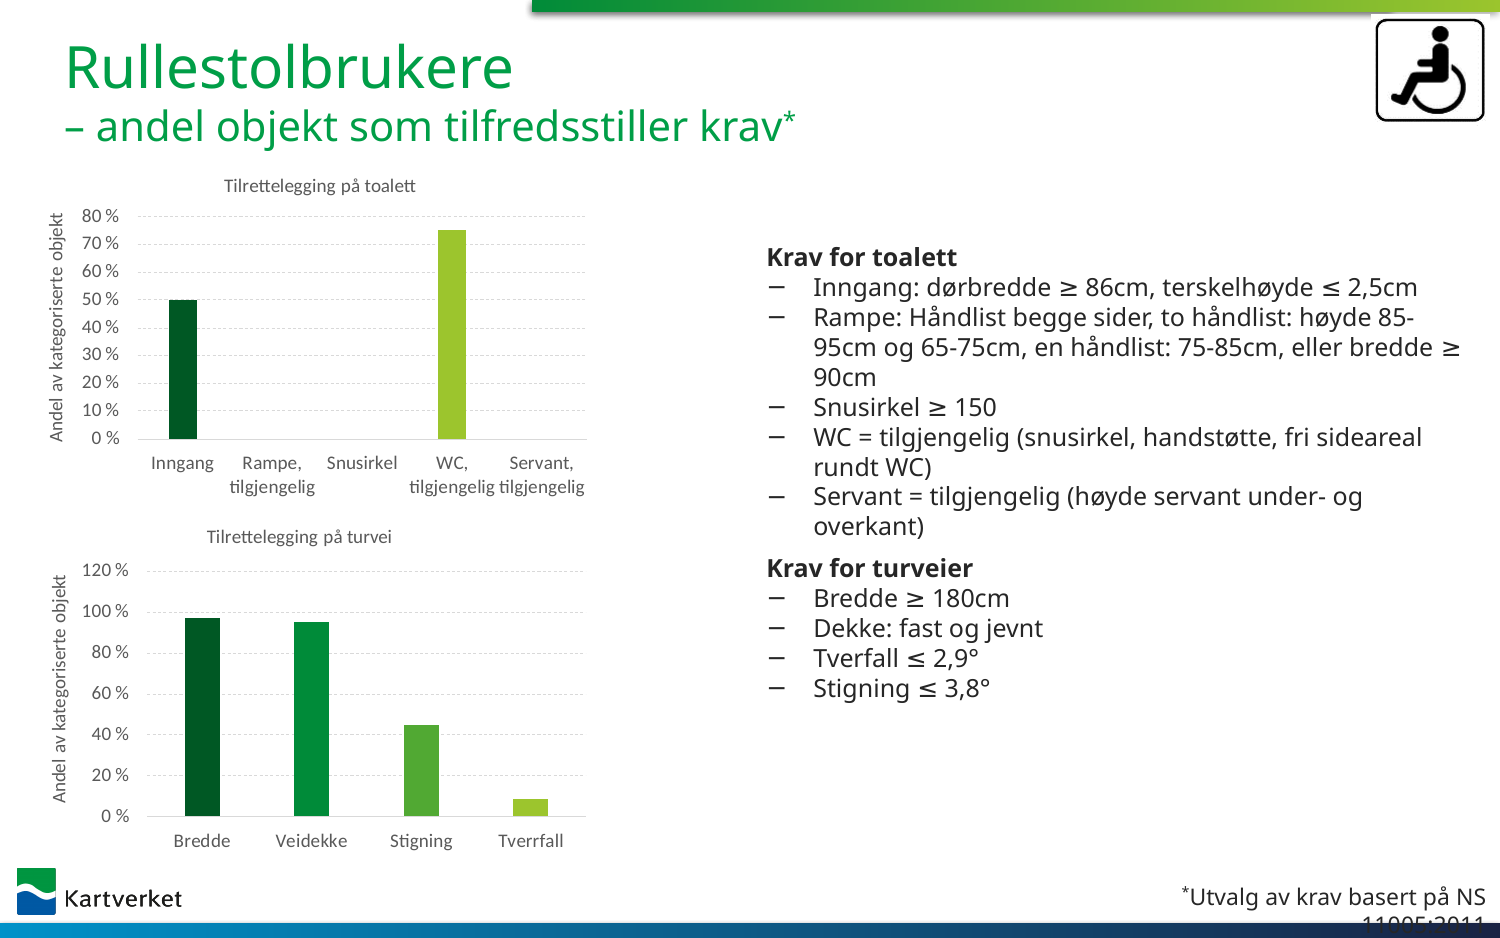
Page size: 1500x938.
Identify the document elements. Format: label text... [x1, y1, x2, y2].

picture [41, 520, 597, 859]
text_box Rullestolbrukere – andel objekt som tilfredsstiller krav* [49, 14, 1431, 158]
text_box *Utvalg av krav basert på NS 11005:2011 [1068, 873, 1500, 938]
text_box Krav for turveier Bredde ≥ 180cm Dekke: fast og jevnt Tverfall ≤ 2,9° Stigning ≤ 3,8° [751, 545, 1483, 710]
picture [41, 166, 598, 505]
picture [1371, 13, 1491, 127]
text_box Krav for toalett Inngang: dørbredde ≥ 86cm, terskelhøyde ≤ 2,5cm Rampe: Håndlist begge sider, to håndlist: høyde 85-95cm og 65-75cm, en håndlist: 75-85cm, eller bredde ≥ 90cm Snusirkel ≥ 150 WC = tilgjengelig (snusirkel, handstøtte, fri sideareal rundt WC) Servant = tilgjengelig (høyde servant under- og overkant) [751, 234, 1483, 545]
